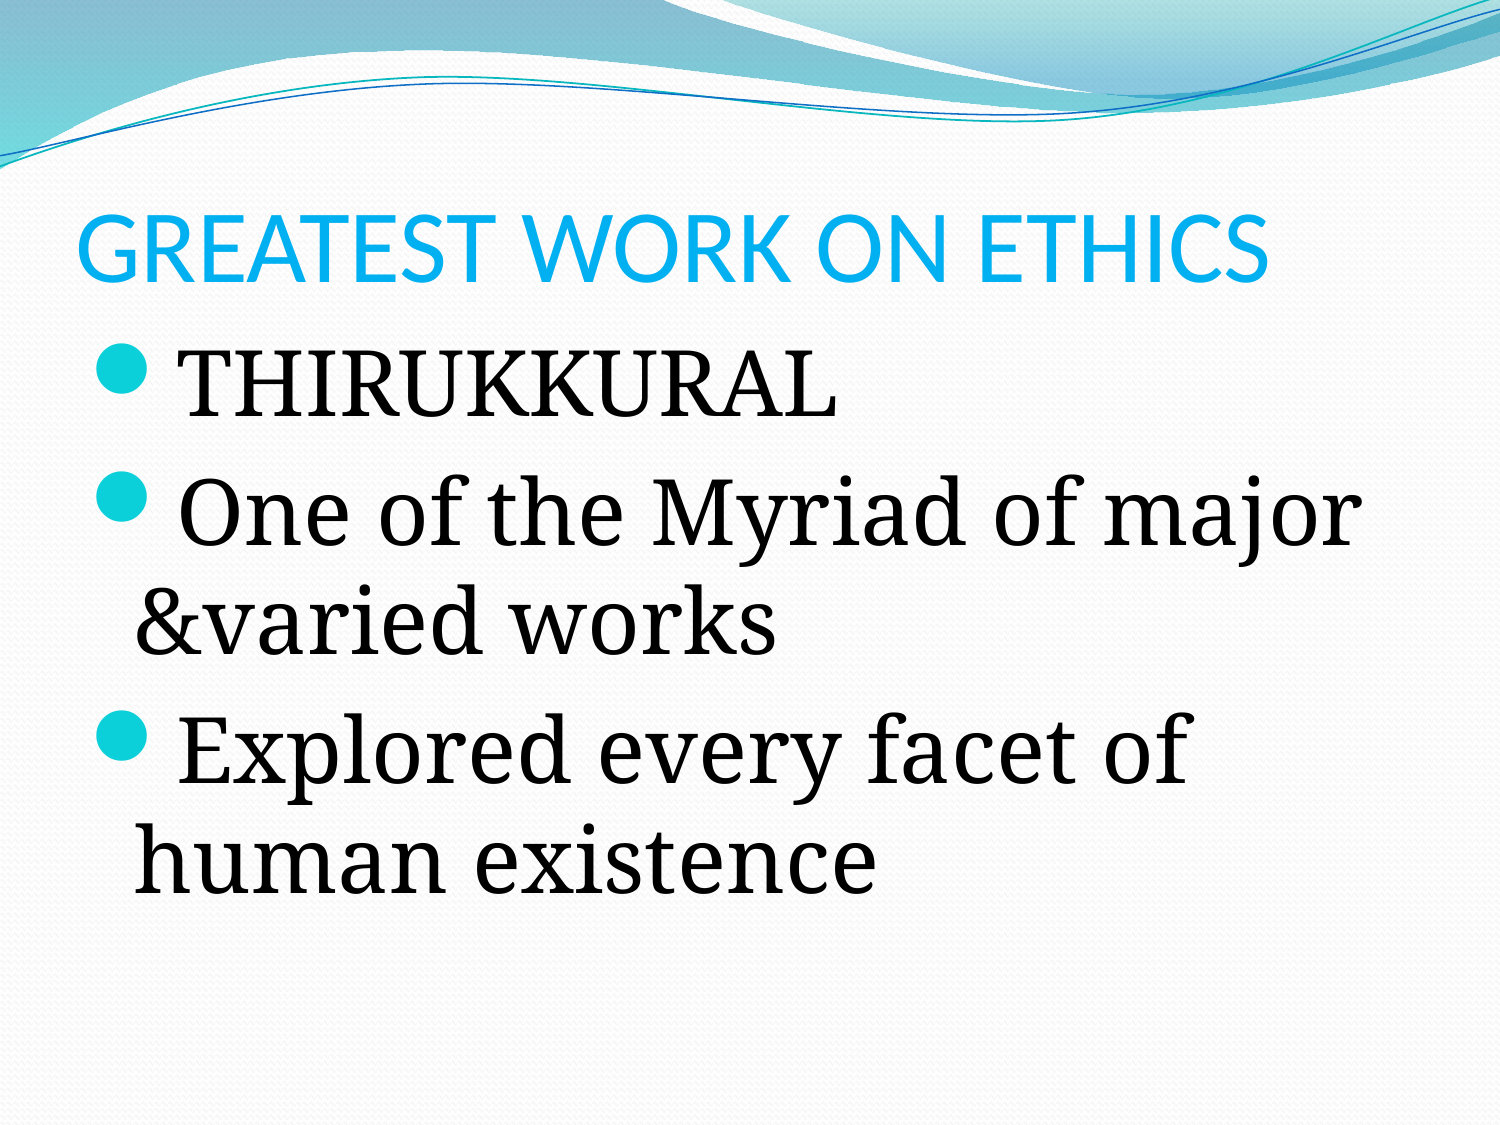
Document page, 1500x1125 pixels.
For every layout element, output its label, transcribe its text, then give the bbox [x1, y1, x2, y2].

list THIRUKKURAL One of the Myriad of major &varied works Explored every facet of human existence [75, 317, 1425, 1038]
title GREATEST WORK ON ETHICS [75, 115, 1425, 303]
